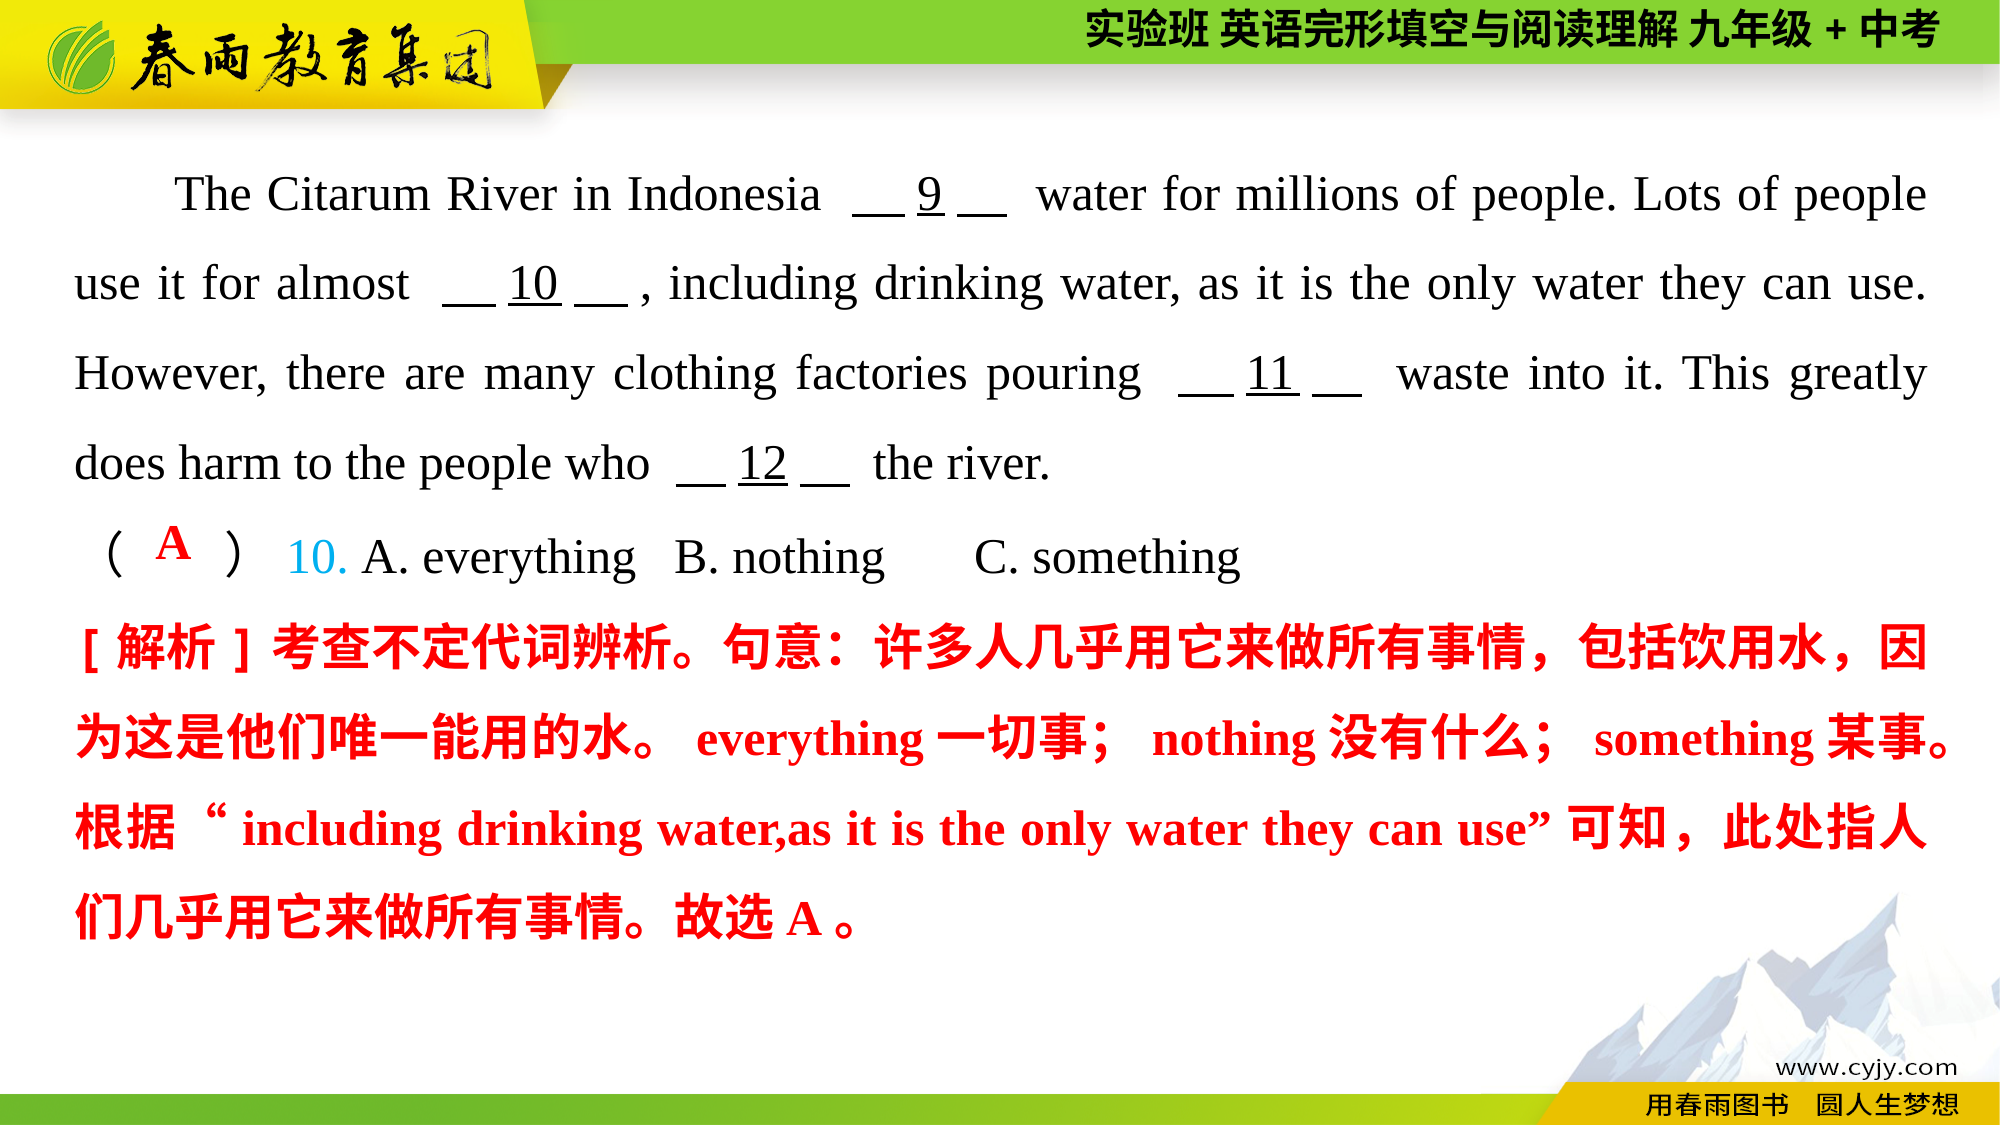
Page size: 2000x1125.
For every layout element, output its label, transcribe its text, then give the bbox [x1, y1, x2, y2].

picture [0, 0, 2000, 1125]
text_box [解析]考查不定代词辨析。句意：许多人几乎用它来做所有事情，包括饮用水，因为这是他们唯一能用的水。everything一切事；nothing没有什么；something某事。根据“including drinking water,as it is the only water they can use”可知，此处指人们几乎用它来做所有事情。故选A。 [59, 591, 1944, 954]
text_box A [140, 502, 207, 578]
text_box （ ）10. A. everything B. nothing C. something [59, 501, 1944, 591]
list The Citarum River in Indonesia 9 water for millions of people. Lots of people use it for almost 10 , including drinking water, as it is the only water they can use. However, there are many clothing factories pouring 11 waste into it. This greatly does harm to the people who 12 the river. [59, 122, 1944, 501]
